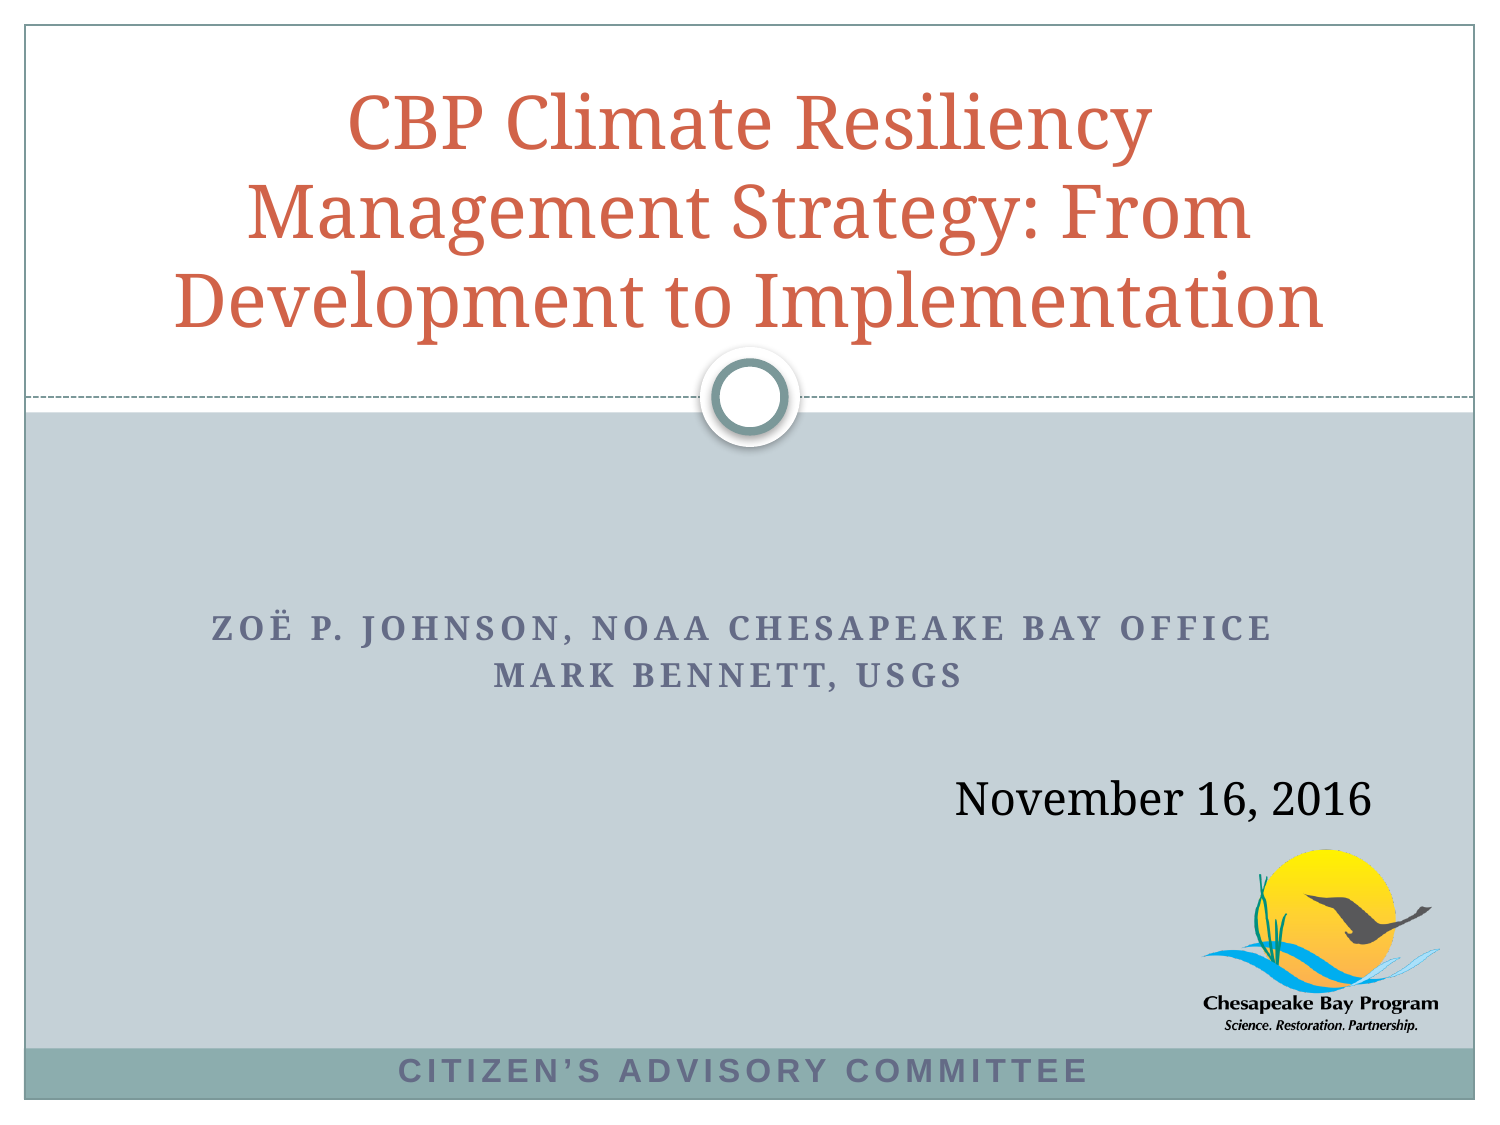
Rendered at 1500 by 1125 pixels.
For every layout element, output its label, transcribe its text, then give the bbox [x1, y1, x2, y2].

text_box Citizen’s Advisory Committee [215, 1041, 1285, 1097]
picture [1201, 848, 1440, 1033]
text_box November 16, 2016 [750, 762, 1388, 833]
title CBP Climate Resiliency Management Strategy: From Development to Implementation [112, 62, 1388, 350]
subtitle Zoë P. Johnson, NOAA Chesapeake Bay Office Mark Bennett, USGS [97, 600, 1386, 888]
